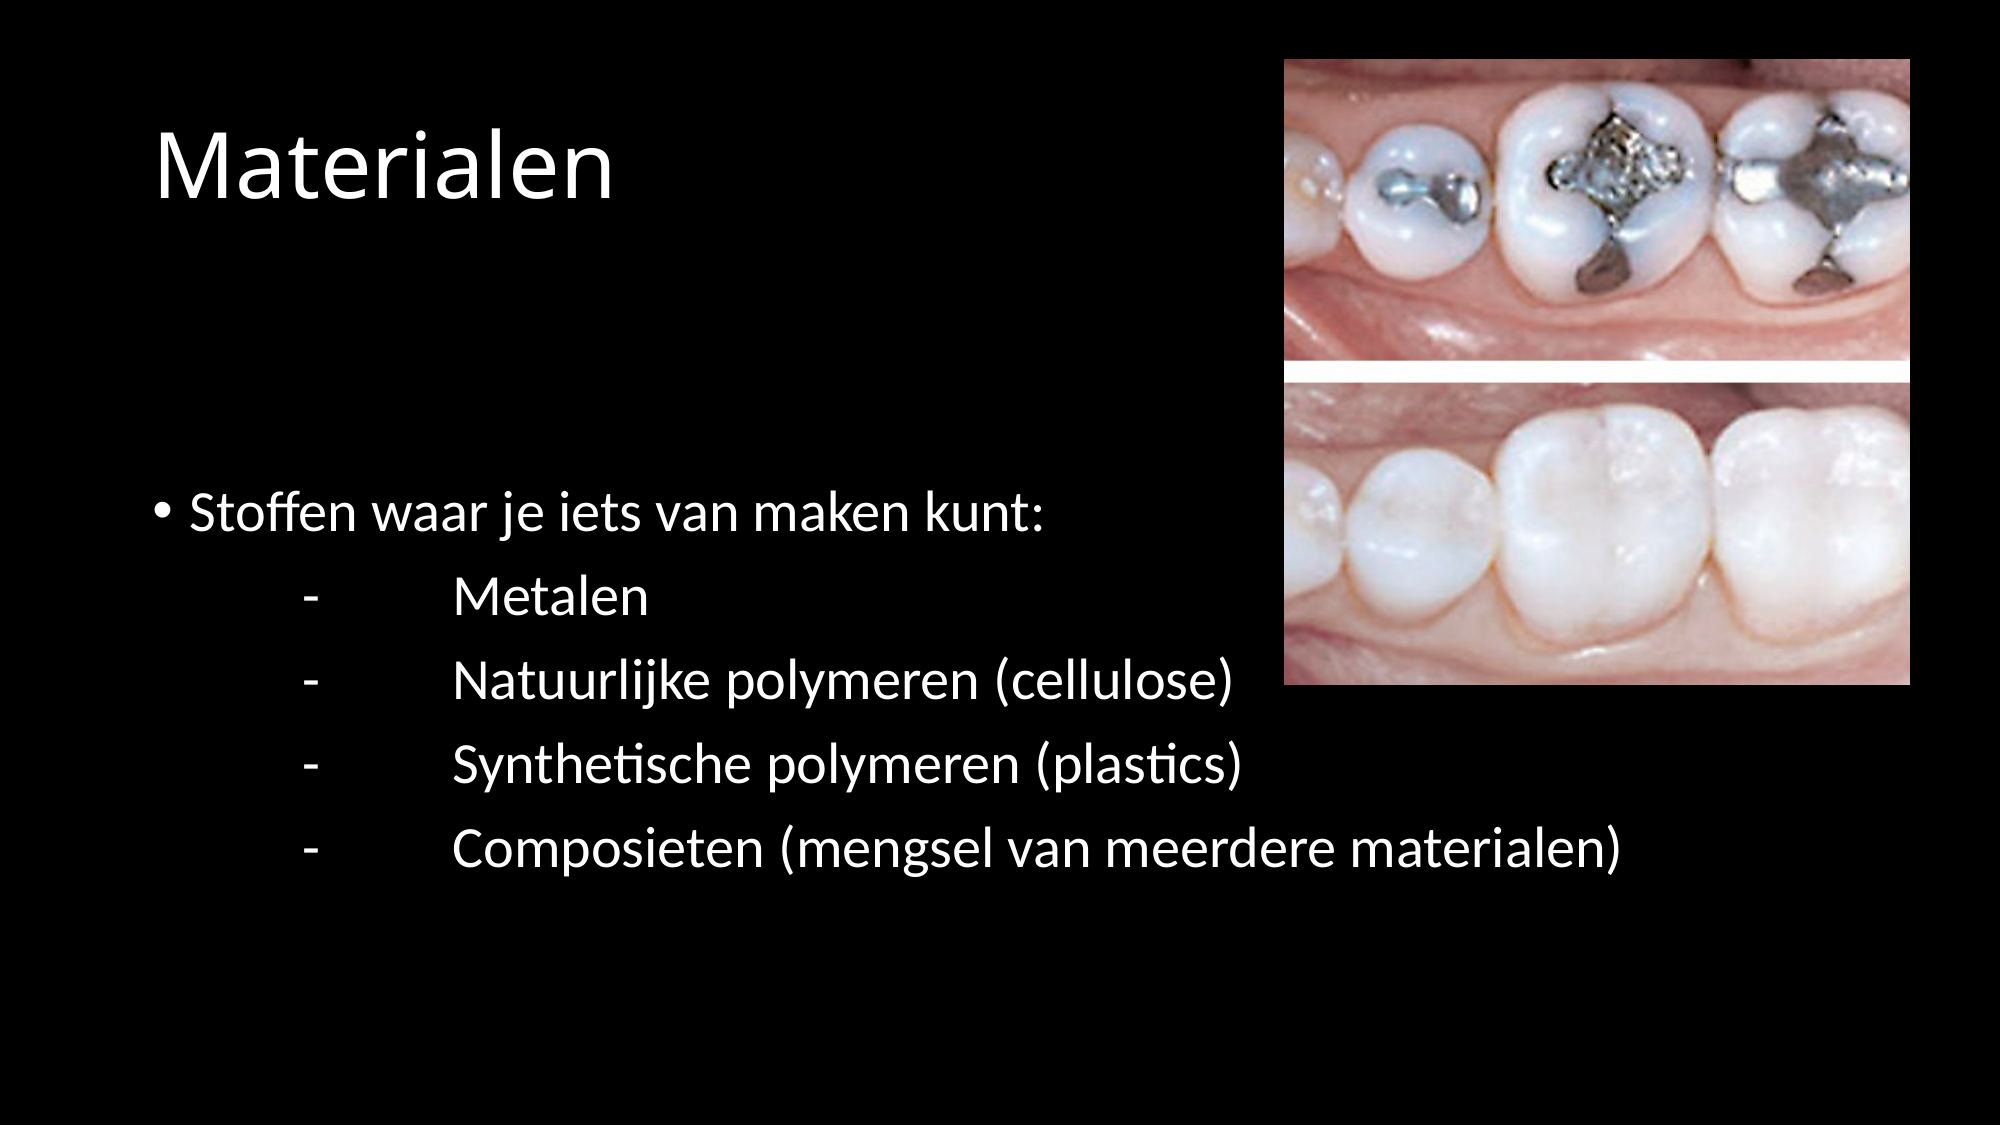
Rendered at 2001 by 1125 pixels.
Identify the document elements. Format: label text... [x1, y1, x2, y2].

title Materialen [137, 59, 1284, 278]
picture [1284, 59, 1910, 685]
list Stoffen waar je iets van maken kunt: - Metalen - Natuurlijke polymeren (cellulose) - Synthetische polymeren (plastics) - Composieten (mengsel van meerdere materialen) [137, 299, 1863, 1014]
